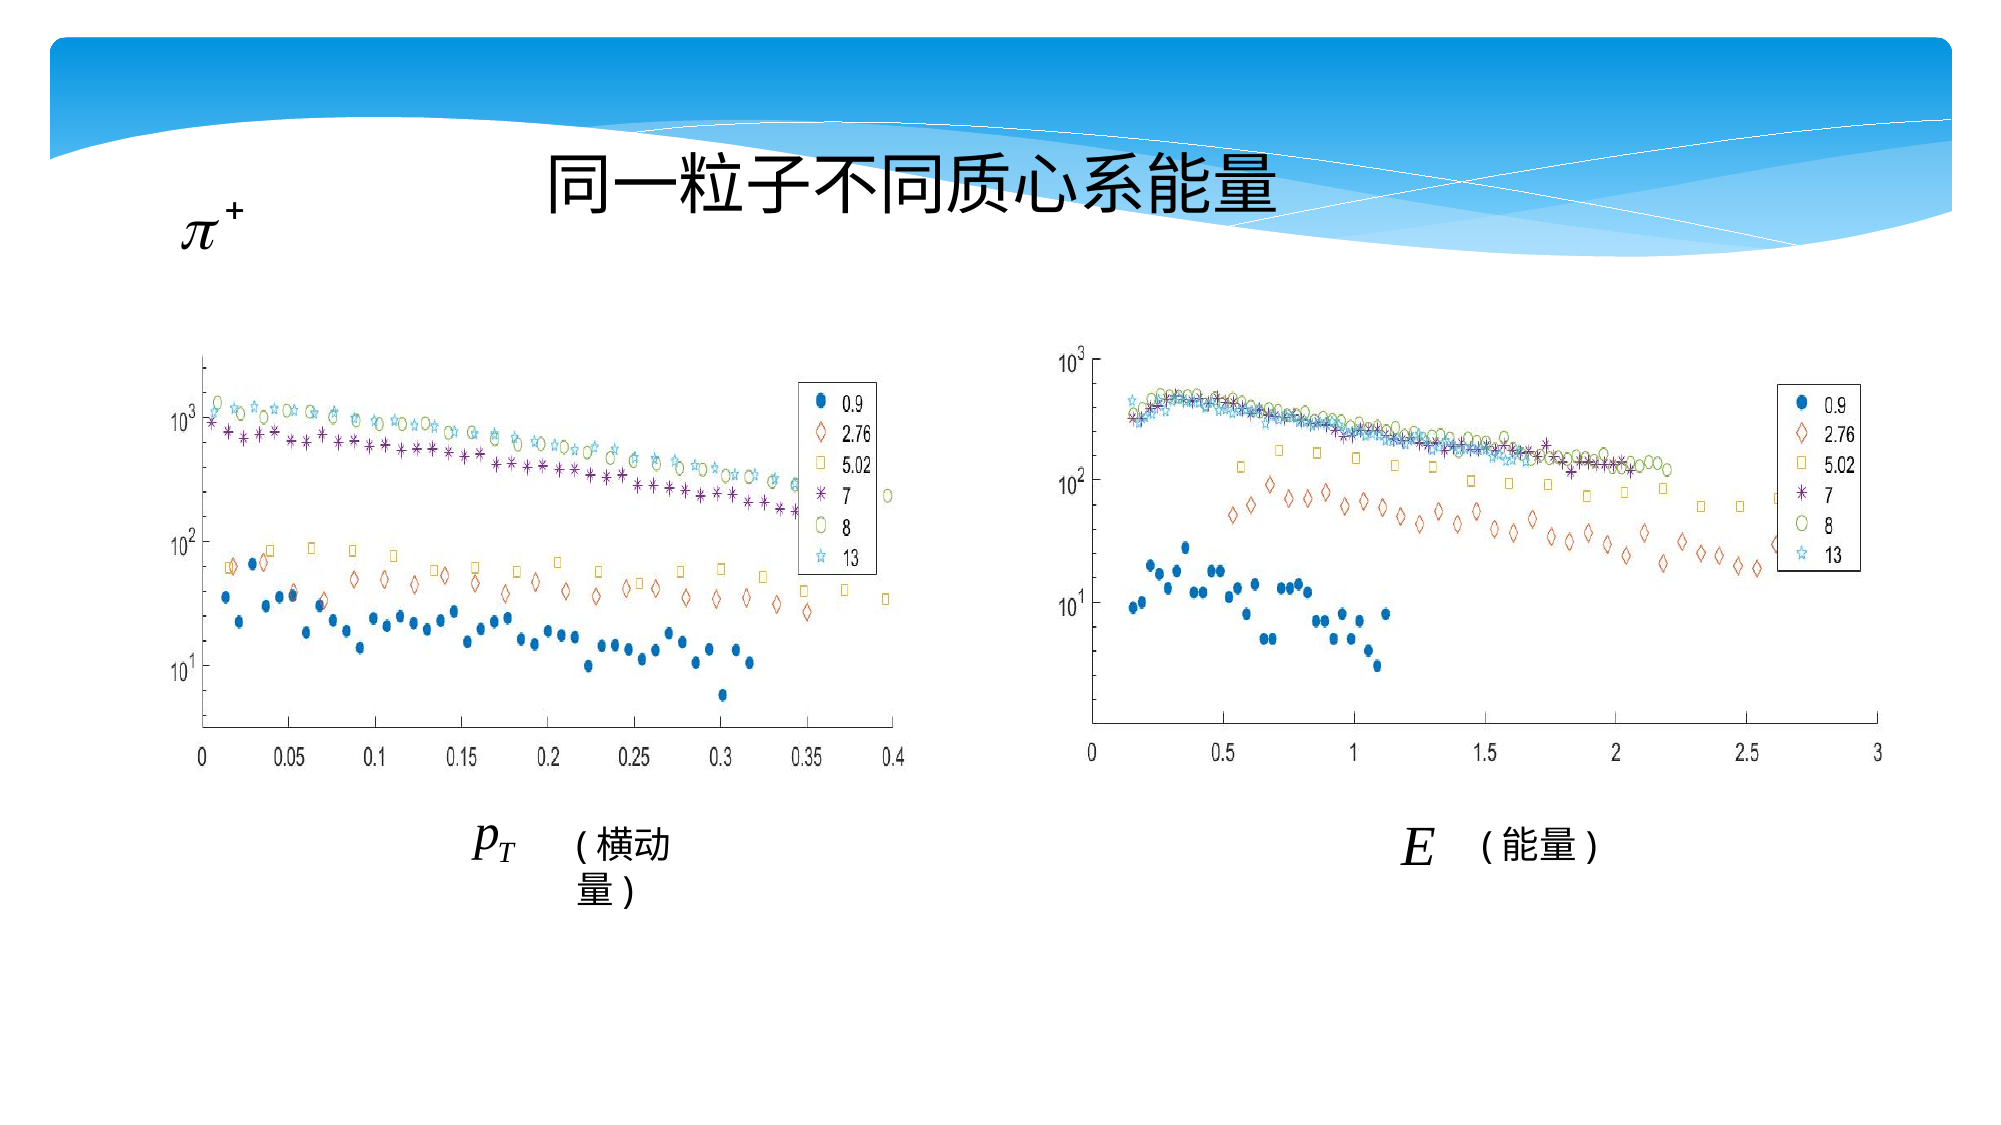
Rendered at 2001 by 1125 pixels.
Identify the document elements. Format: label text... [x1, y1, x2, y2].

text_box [173, 182, 257, 266]
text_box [1390, 813, 1448, 876]
text_box (能量) [1466, 813, 1622, 874]
picture [77, 321, 1974, 778]
text_box 同一粒子不同质心系能量 [530, 134, 1310, 230]
text_box (横动量) [561, 813, 735, 919]
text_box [460, 798, 529, 875]
